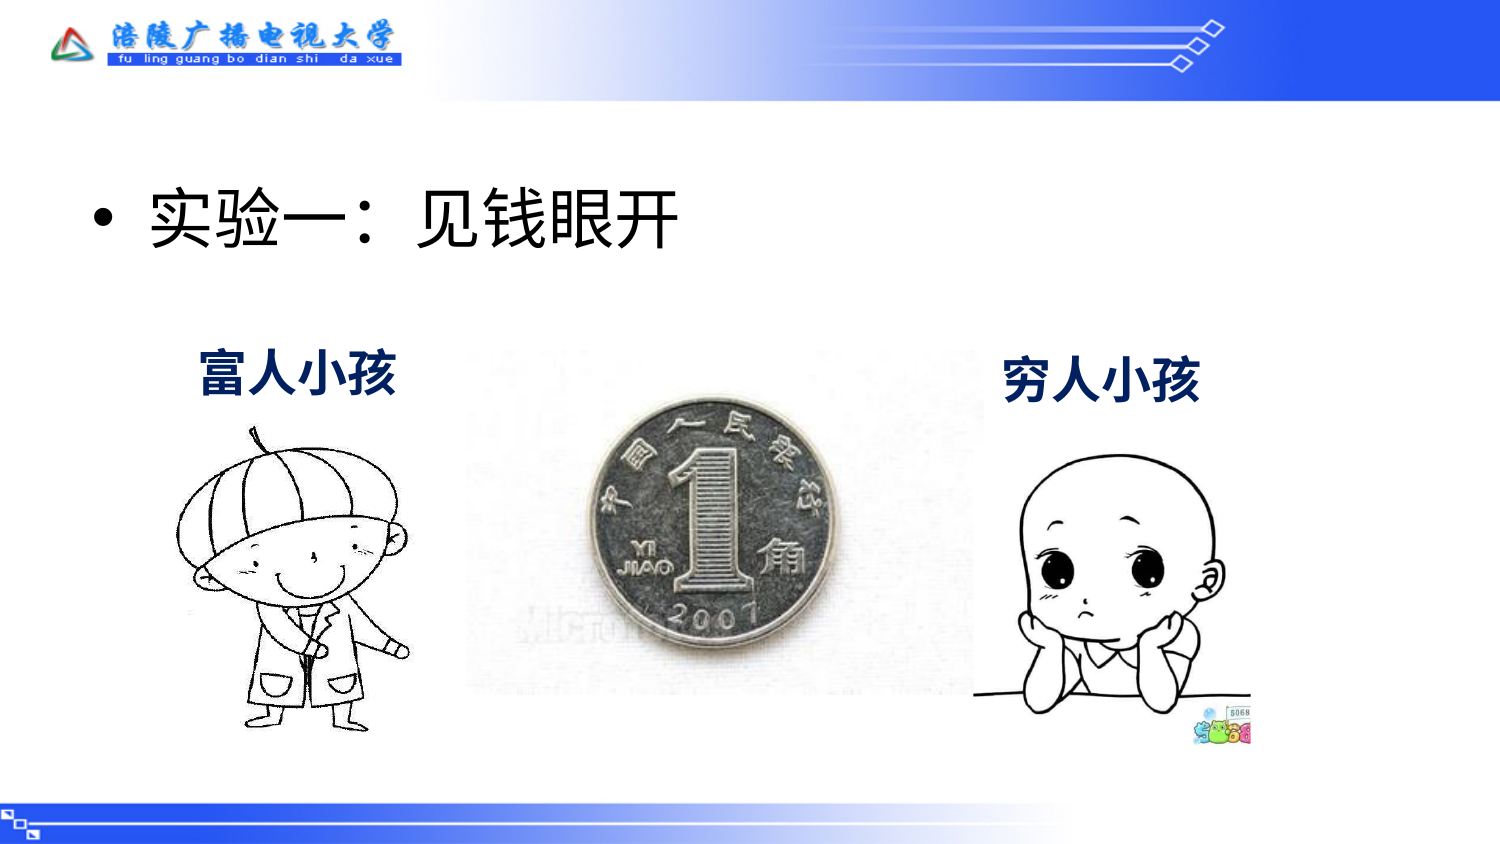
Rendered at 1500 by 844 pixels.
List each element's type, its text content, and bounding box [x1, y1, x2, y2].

text_box 富人小孩 [155, 322, 440, 409]
list 实验一：见钱眼开 [76, 169, 1427, 726]
picture [0, 0, 1500, 844]
text_box 穷人小孩 [986, 328, 1271, 416]
